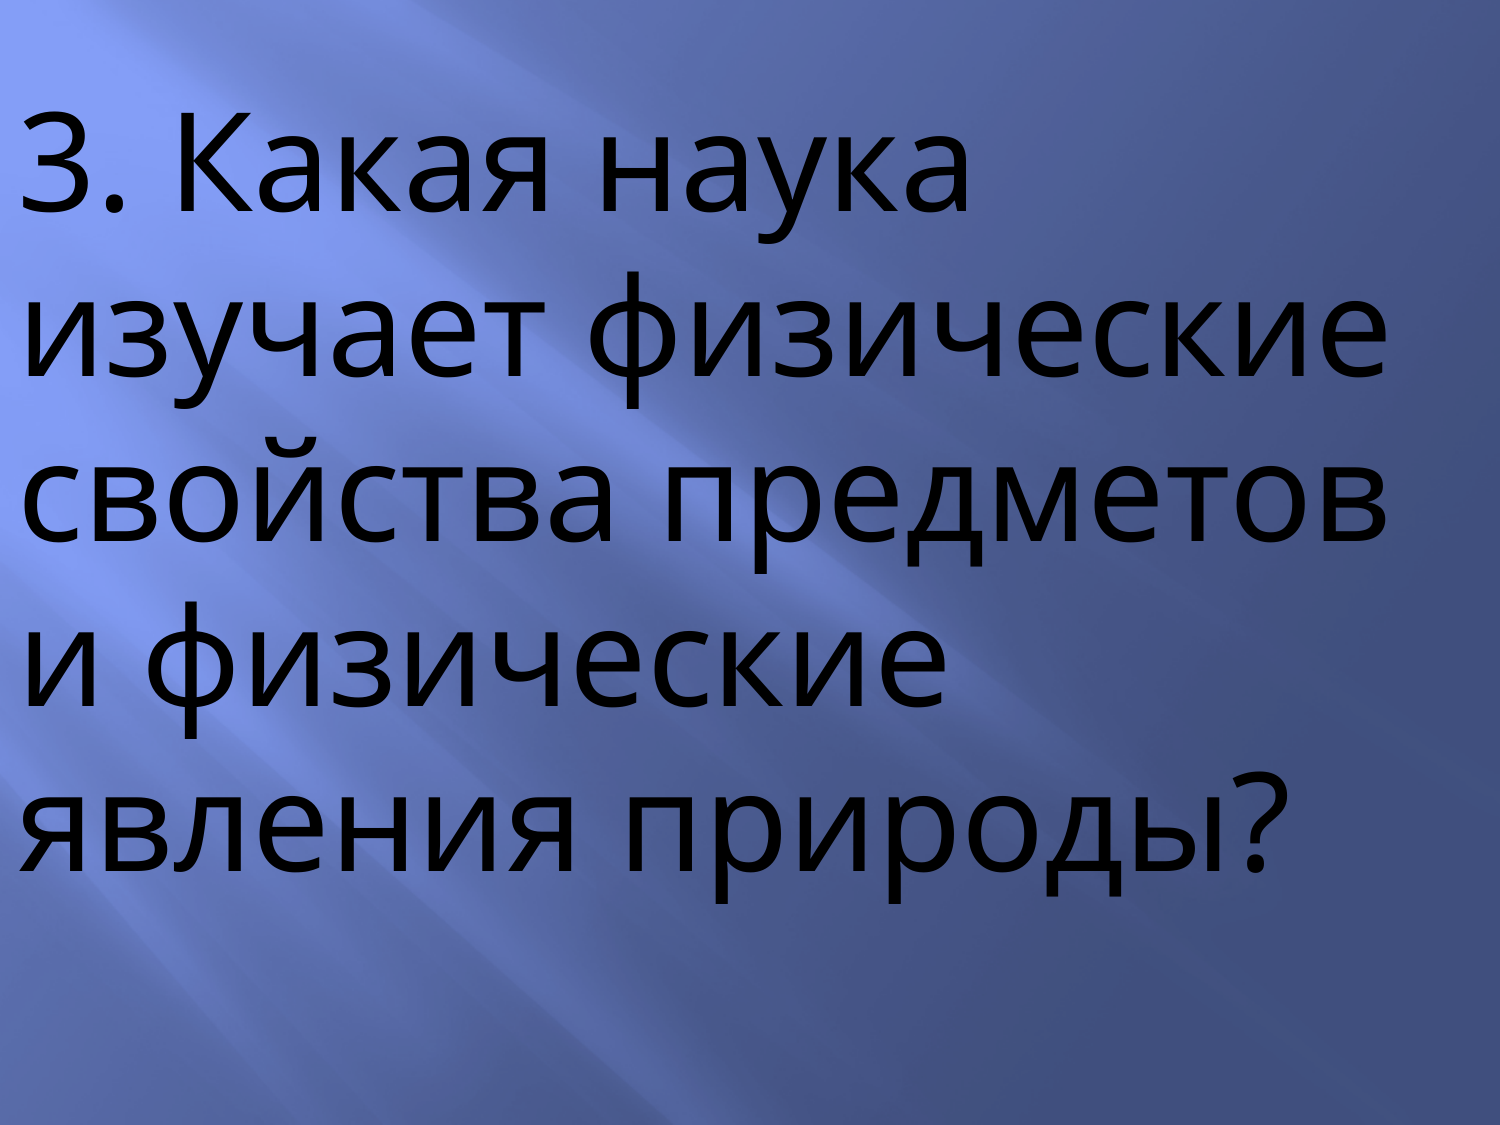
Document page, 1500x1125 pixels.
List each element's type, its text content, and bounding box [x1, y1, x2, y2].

text_box 3. Какая наука изучает физические свойства предметов и физические явления природы? [2, 66, 1500, 906]
